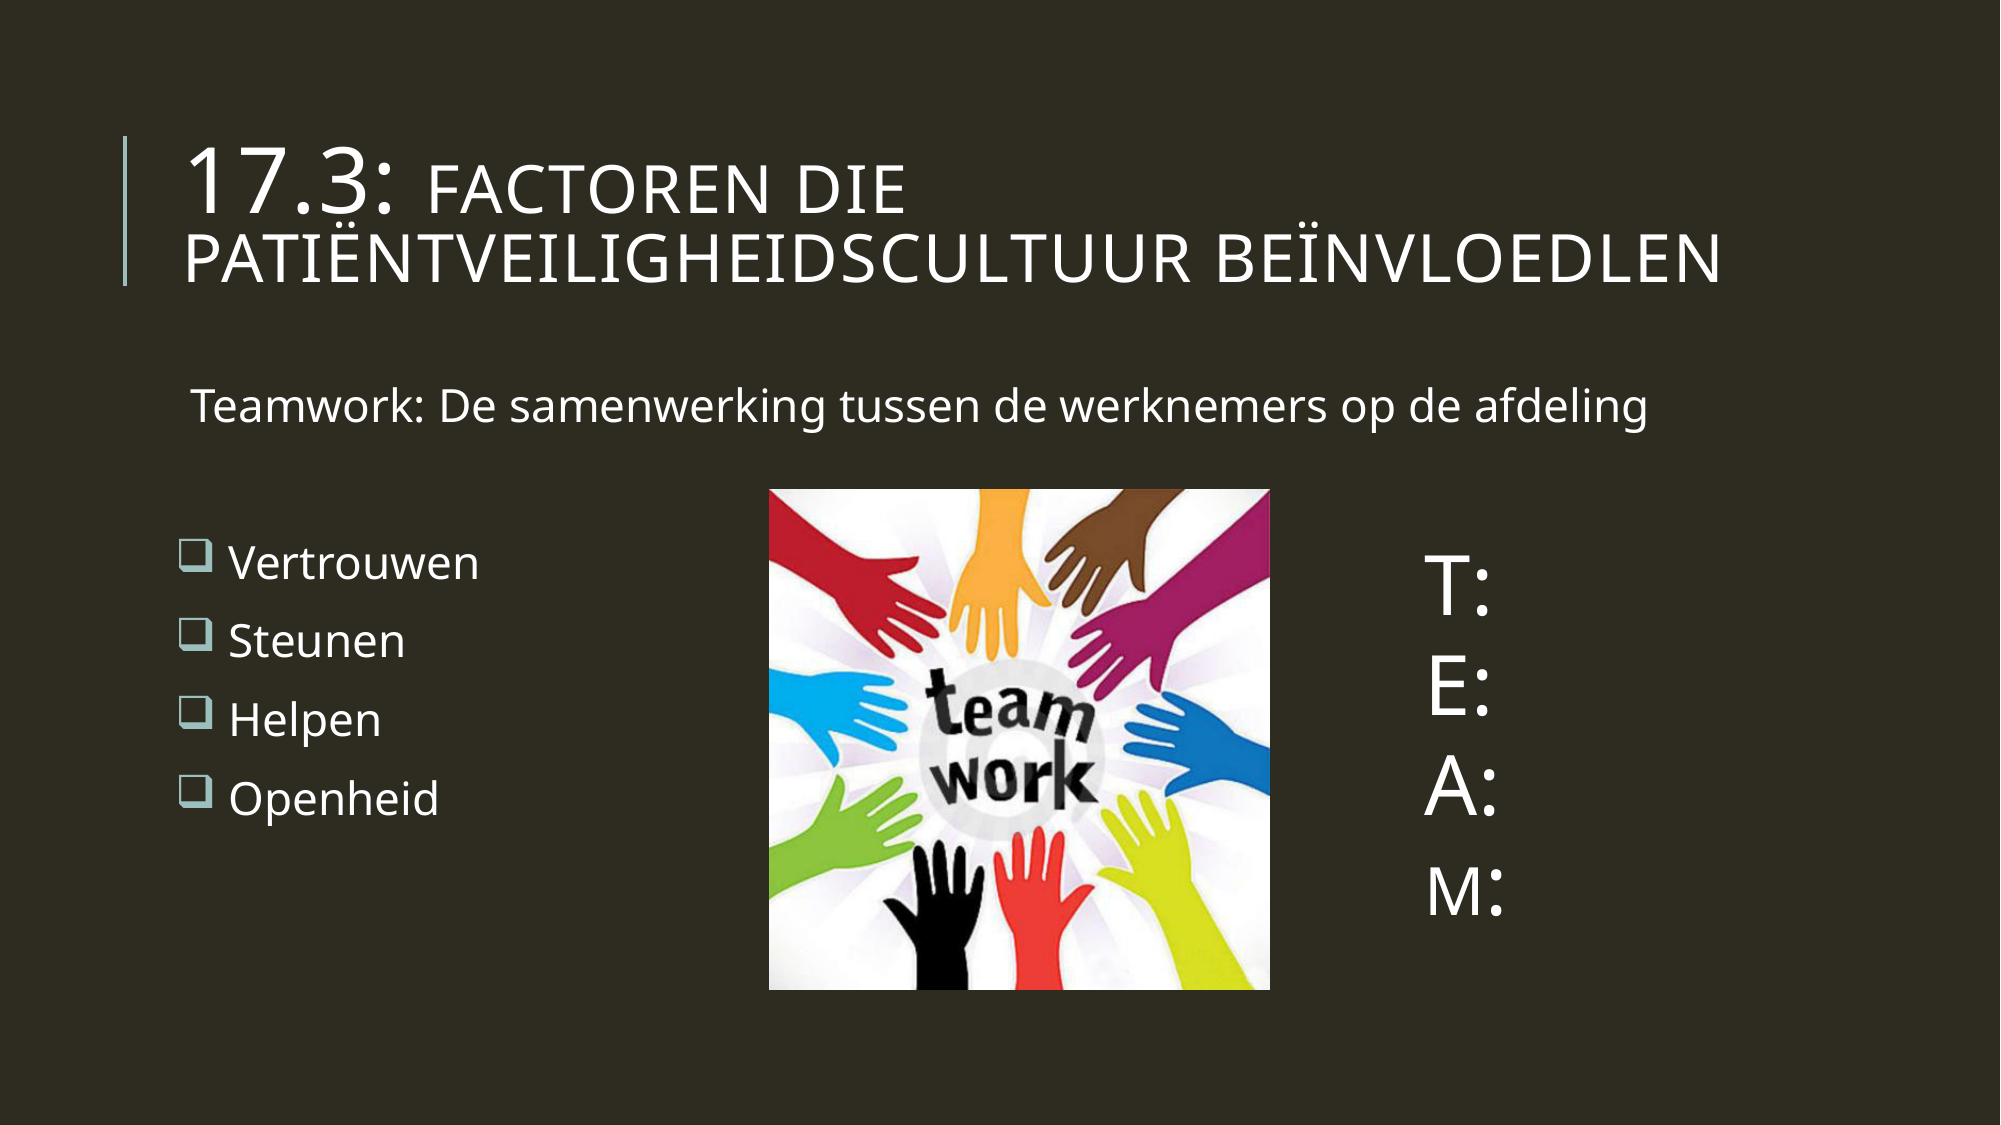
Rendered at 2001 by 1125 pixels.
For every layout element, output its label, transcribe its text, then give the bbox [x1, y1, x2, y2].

list Teamwork: De samenwerking tussen de werknemers op de afdeling Vertrouwen Steunen Helpen Openheid [168, 375, 1763, 1035]
picture [769, 489, 1271, 991]
title 17.3: Factoren die patiëntveiligheidscultuur beïnvloedlen [168, 96, 1763, 342]
text_box T: E: A: M: [1409, 524, 1605, 940]
